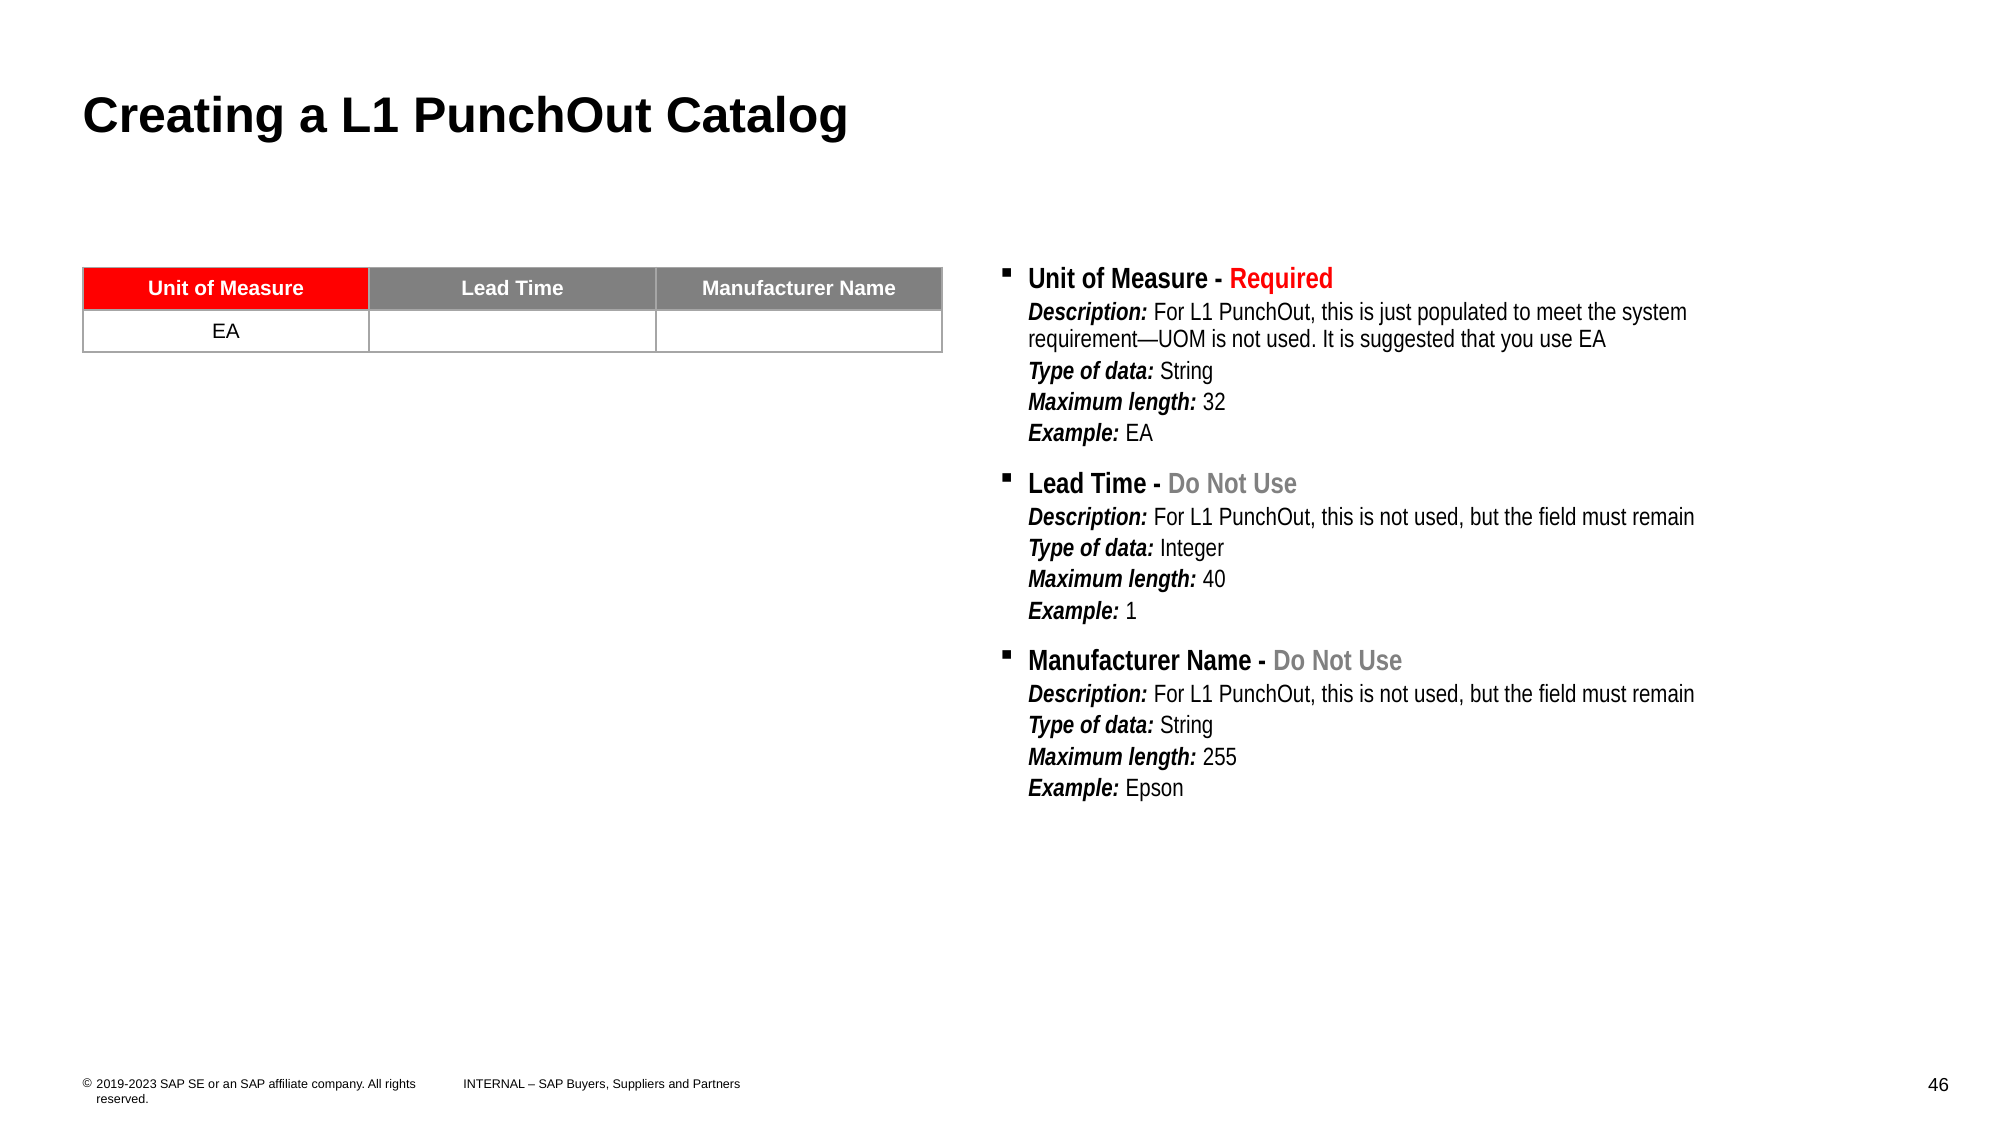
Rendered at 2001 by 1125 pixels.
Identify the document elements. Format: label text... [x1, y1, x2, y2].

table_cell [370, 311, 655, 351]
table_header Unit of Measure [84, 268, 368, 309]
title Creating a L1 PunchOut Catalog [82, 82, 1918, 144]
text_box Unit of Measure - Required Description: For L1 PunchOut, this is just populated to meet the system requirement—UOM is not used. It is suggested that you use EA Type of data: String Maximum length: 32 Example: EA Lead Time - Do Not Use Description: For L1 PunchOut, this is not used, but the field must remain Type of data: Integer Maximum length: 40 Example: 1 Manufacturer Name - Do Not Use Description: For L1 PunchOut, this is not used, but the field must remain Type of data: String Maximum length: 255 Example: Epson [1000, 267, 1790, 802]
table_cell EA [84, 311, 368, 351]
table_header Manufacturer Name [657, 268, 941, 309]
table_cell [657, 311, 941, 351]
table_header Lead Time [370, 268, 655, 309]
